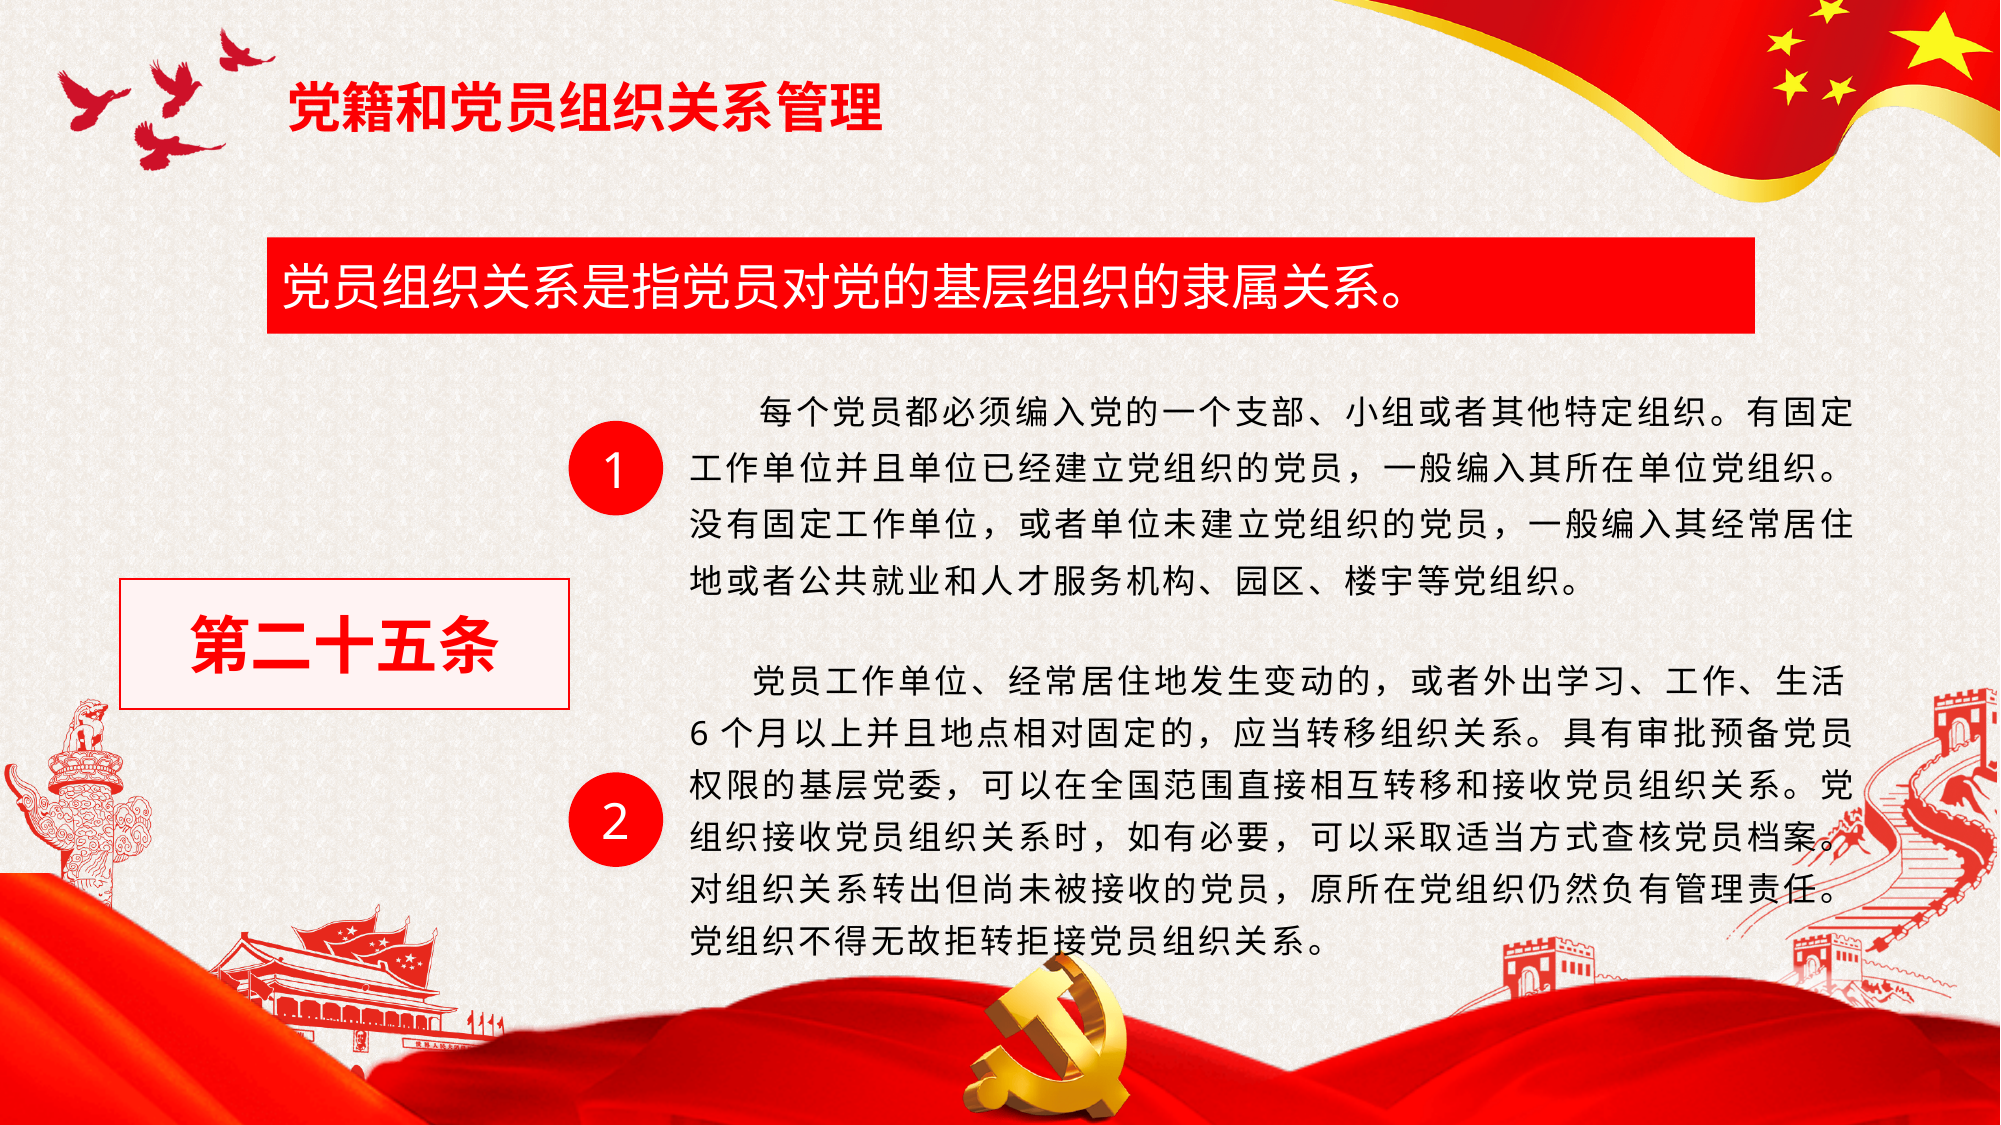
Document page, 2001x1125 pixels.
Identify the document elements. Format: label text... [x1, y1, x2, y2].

text_box 党员工作单位、经常居住地发生变动的，或者外出学习、工作、生活6个月以上并且地点相对固定的，应当转移组织关系。具有审批预备党员权限的基层党委，可以在全国范围直接相互转移和接收党员组织关系。党组织接收党员组织关系时，如有必要，可以采取适当方式查核党员档案。对组织关系转出但尚未被接收的党员，原所在党组织仍然负有管理责任。党组织不得无故拒转拒接党员组织关系。 [672, 639, 1874, 958]
text_box 党籍和党员组织关系管理 [266, 63, 928, 149]
text_box 1 [567, 419, 665, 517]
picture [0, 0, 2000, 1125]
text_box 2 [567, 771, 665, 868]
text_box 第二十五条 [119, 578, 570, 710]
text_box 每个党员都必须编入党的一个支部、小组或者其他特定组织。有固定工作单位并且单位已经建立党组织的党员，一般编入其所在单位党组织。没有固定工作单位，或者单位未建立党组织的党员，一般编入其经常居住地或者公共就业和人才服务机构、园区、楼宇等党组织。 [672, 366, 1874, 639]
text_box 党员组织关系是指党员对党的基层组织的隶属关系。 [267, 237, 1755, 334]
